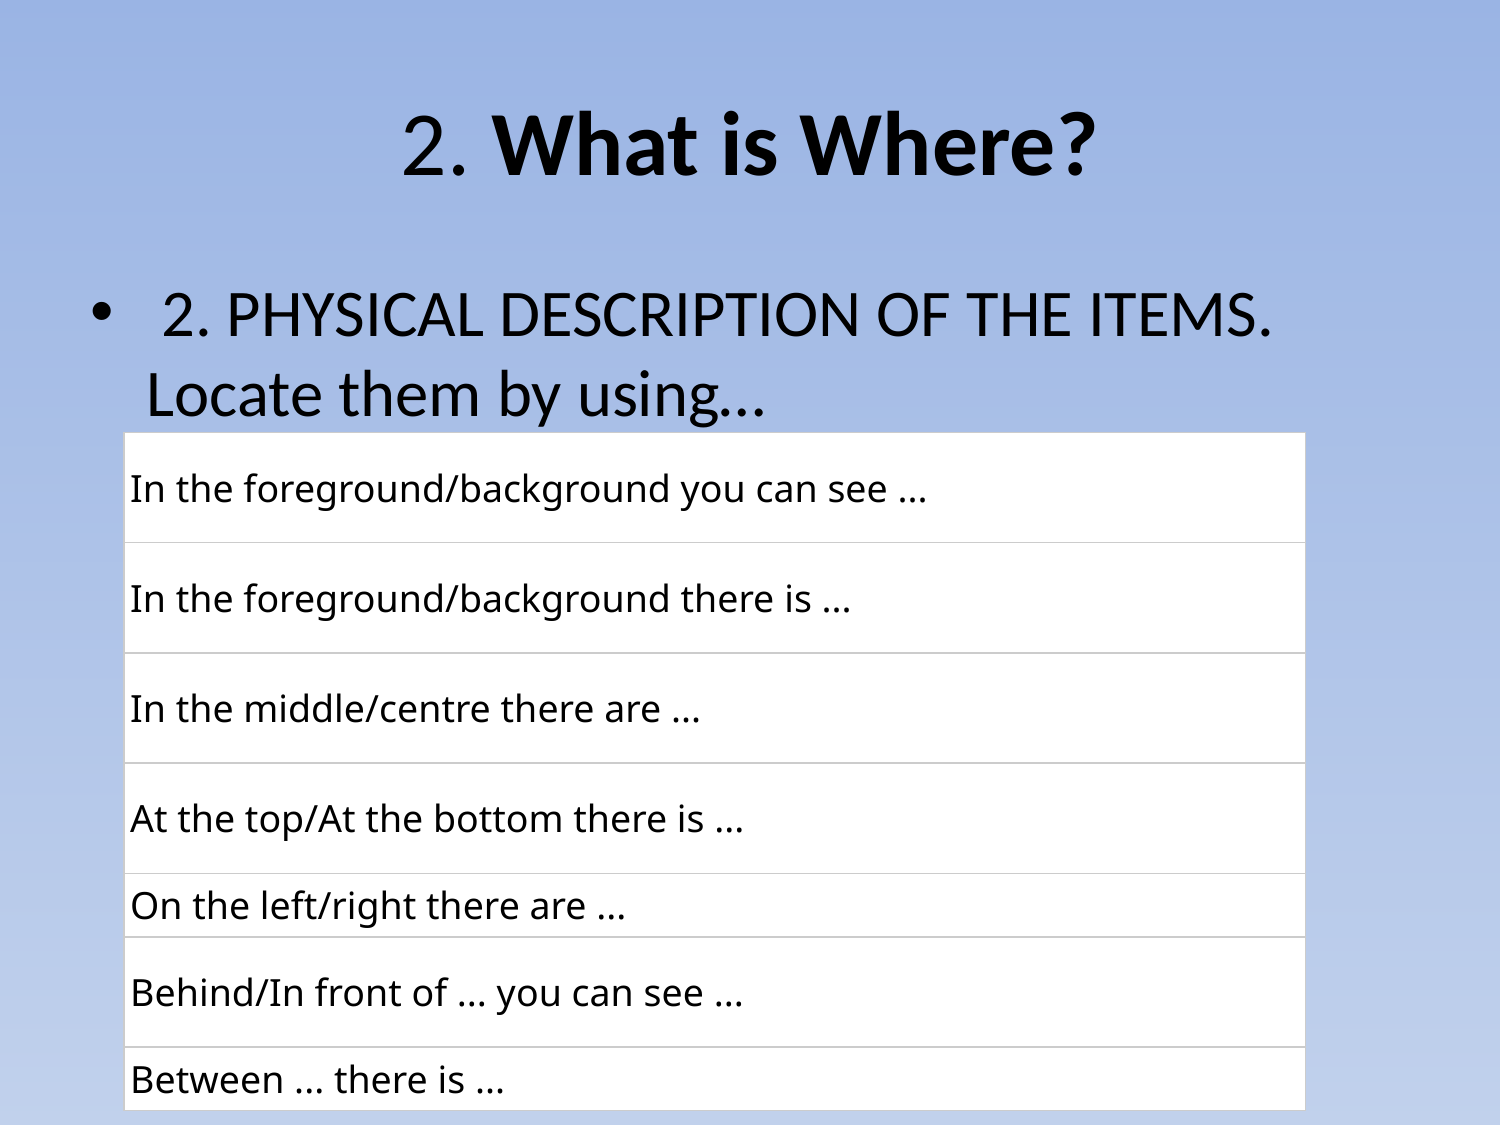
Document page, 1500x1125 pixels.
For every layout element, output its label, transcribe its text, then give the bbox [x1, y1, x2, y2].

table_cell In the middle/centre there are ... [125, 654, 1305, 762]
table_cell Behind/In front of ... you can see ... [125, 938, 1305, 1046]
table_cell On the left/right there are ... [125, 874, 1305, 936]
table_cell Between ... there is ... [125, 1048, 1305, 1110]
table_cell In the foreground/background there is ... [125, 543, 1305, 652]
table_header In the foreground/background you can see ... [125, 433, 1305, 542]
table_cell At the top/At the bottom there is ... [125, 764, 1305, 873]
title 2. What is Where? [75, 45, 1425, 233]
list 2. PHYSICAL DESCRIPTION OF THE ITEMS. Locate them by using… [75, 262, 1425, 1005]
